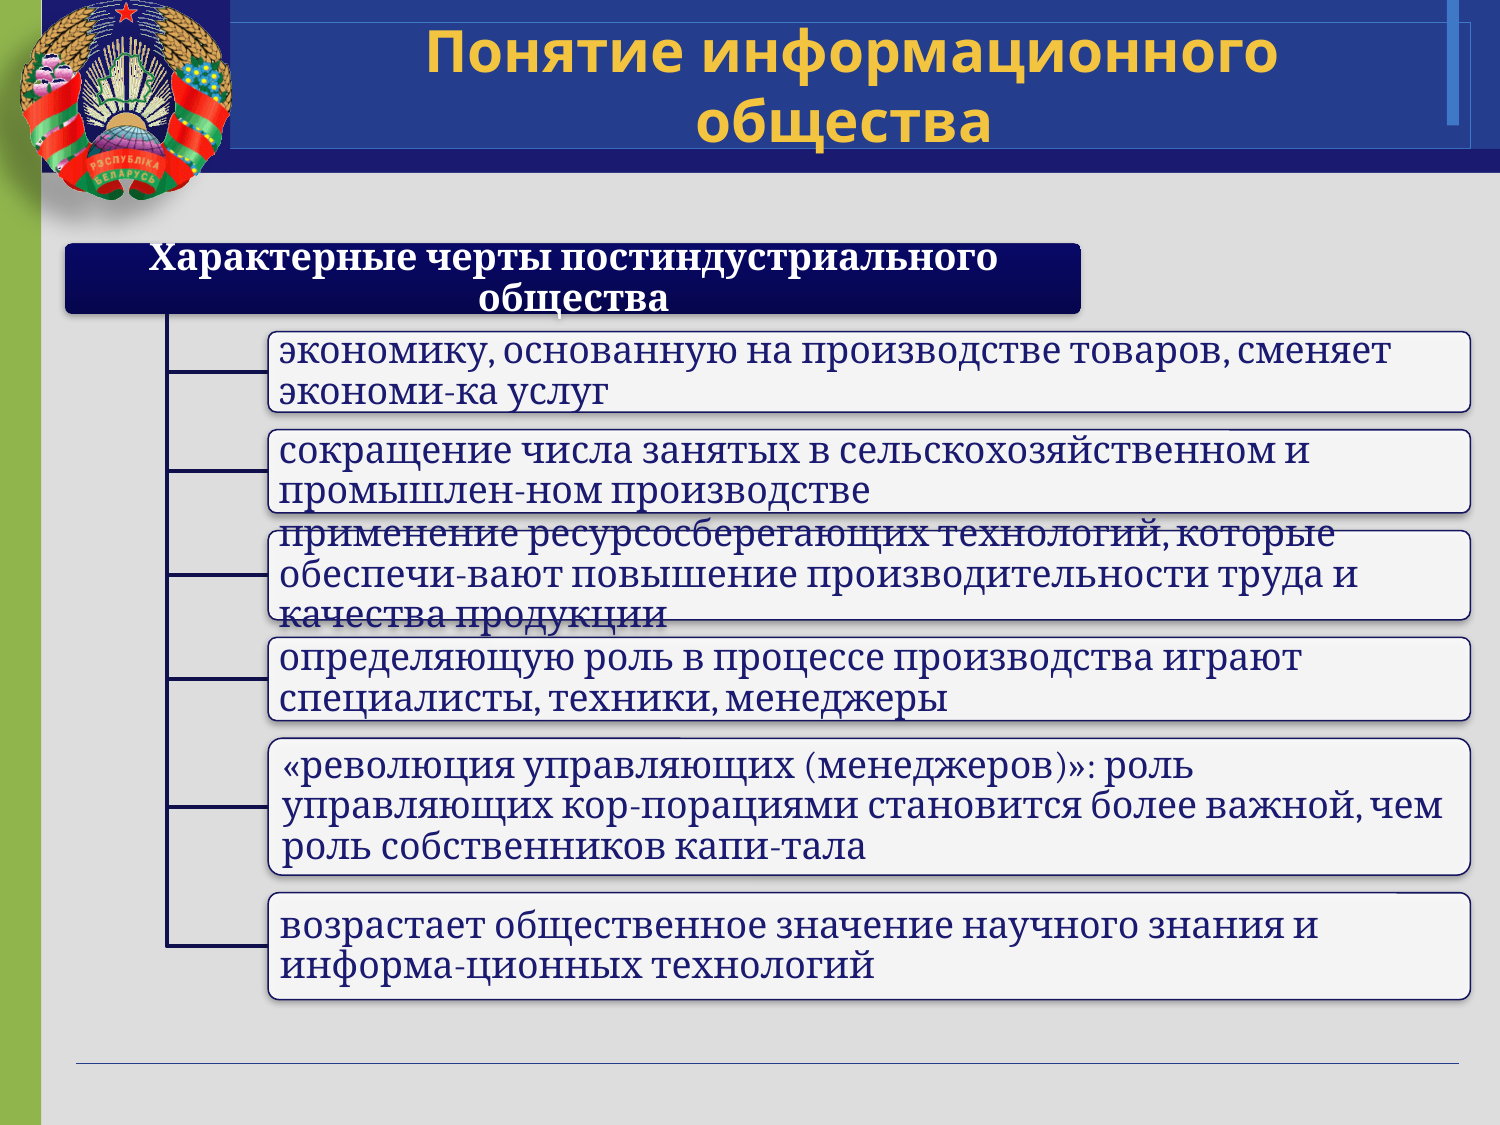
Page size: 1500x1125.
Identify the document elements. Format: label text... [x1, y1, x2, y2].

title Понятие информационного общества [241, 38, 1448, 131]
picture [20, 0, 232, 200]
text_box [64, 207, 1471, 1036]
